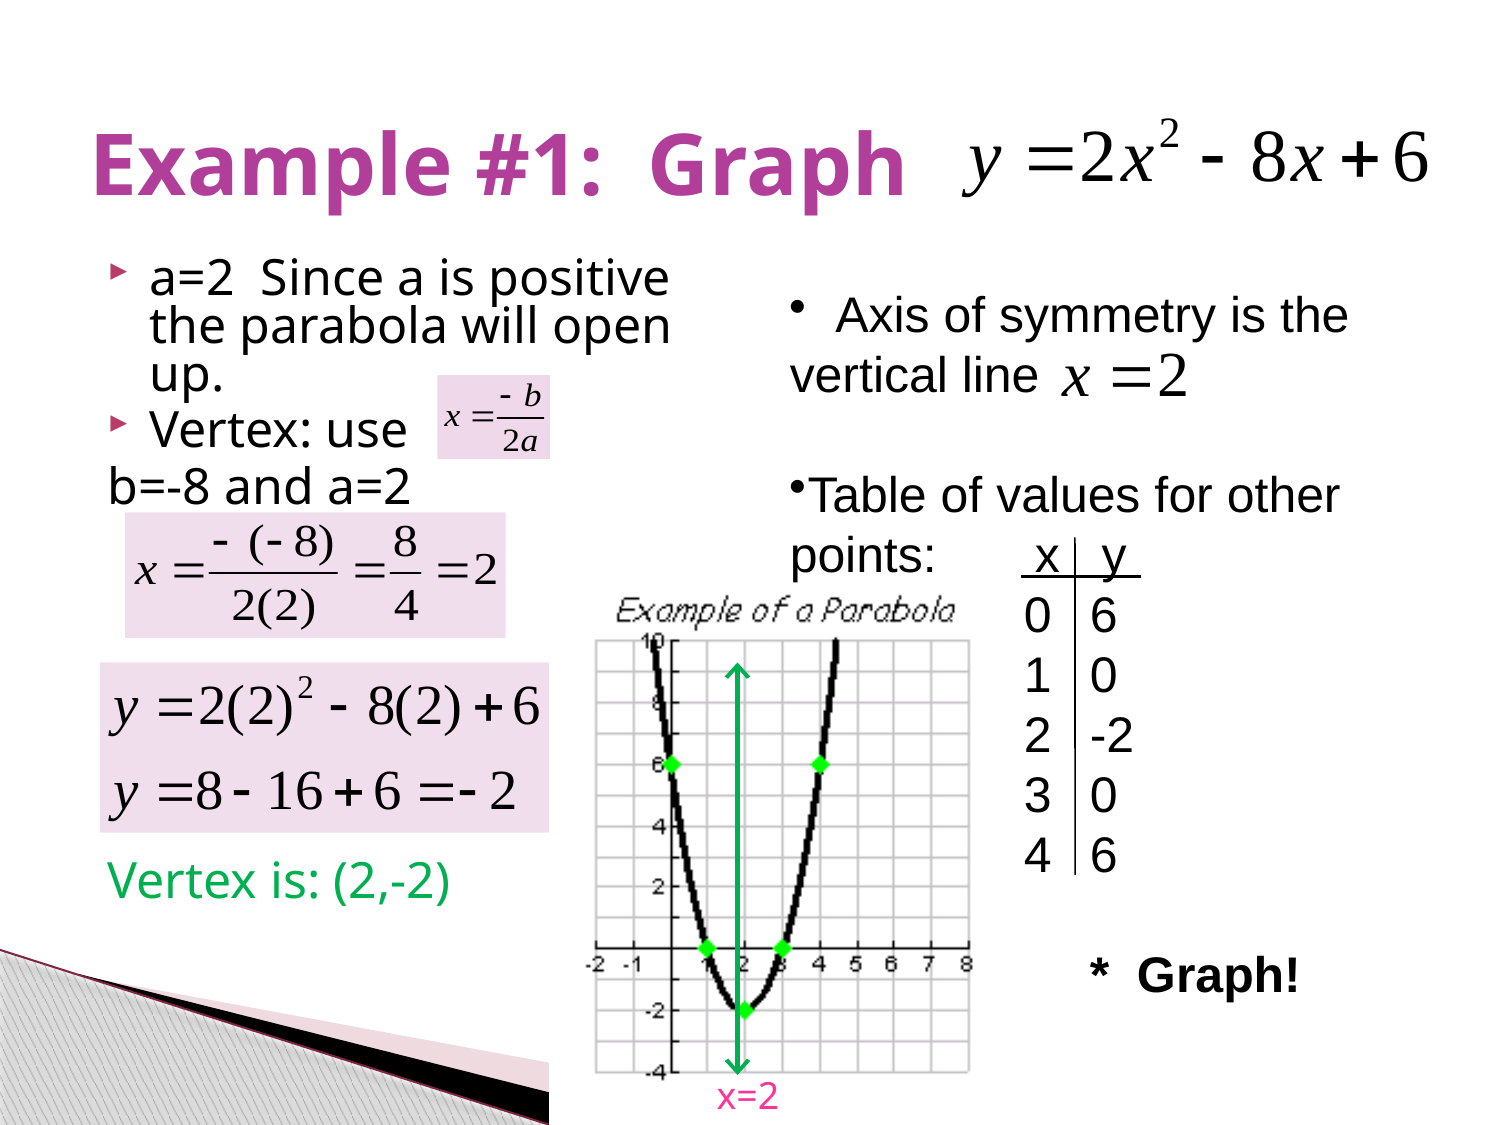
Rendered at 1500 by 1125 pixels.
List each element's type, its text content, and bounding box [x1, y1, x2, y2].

picture [549, 587, 1015, 1125]
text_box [949, 99, 1444, 213]
title Example #1: Graph [75, 47, 1425, 275]
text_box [99, 662, 543, 833]
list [124, 512, 506, 639]
list a=2 Since a is positive the parabola will open up. Vertex: use b=-8 and a=2 Vertex is: (2,-2) [75, 249, 738, 988]
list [437, 374, 551, 460]
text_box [1049, 337, 1201, 413]
text_box Axis of symmetry is the vertical line Table of values for other points: x y 0 6 1 0 2 -2 3 0 4 6 * Graph! [774, 274, 1413, 1125]
